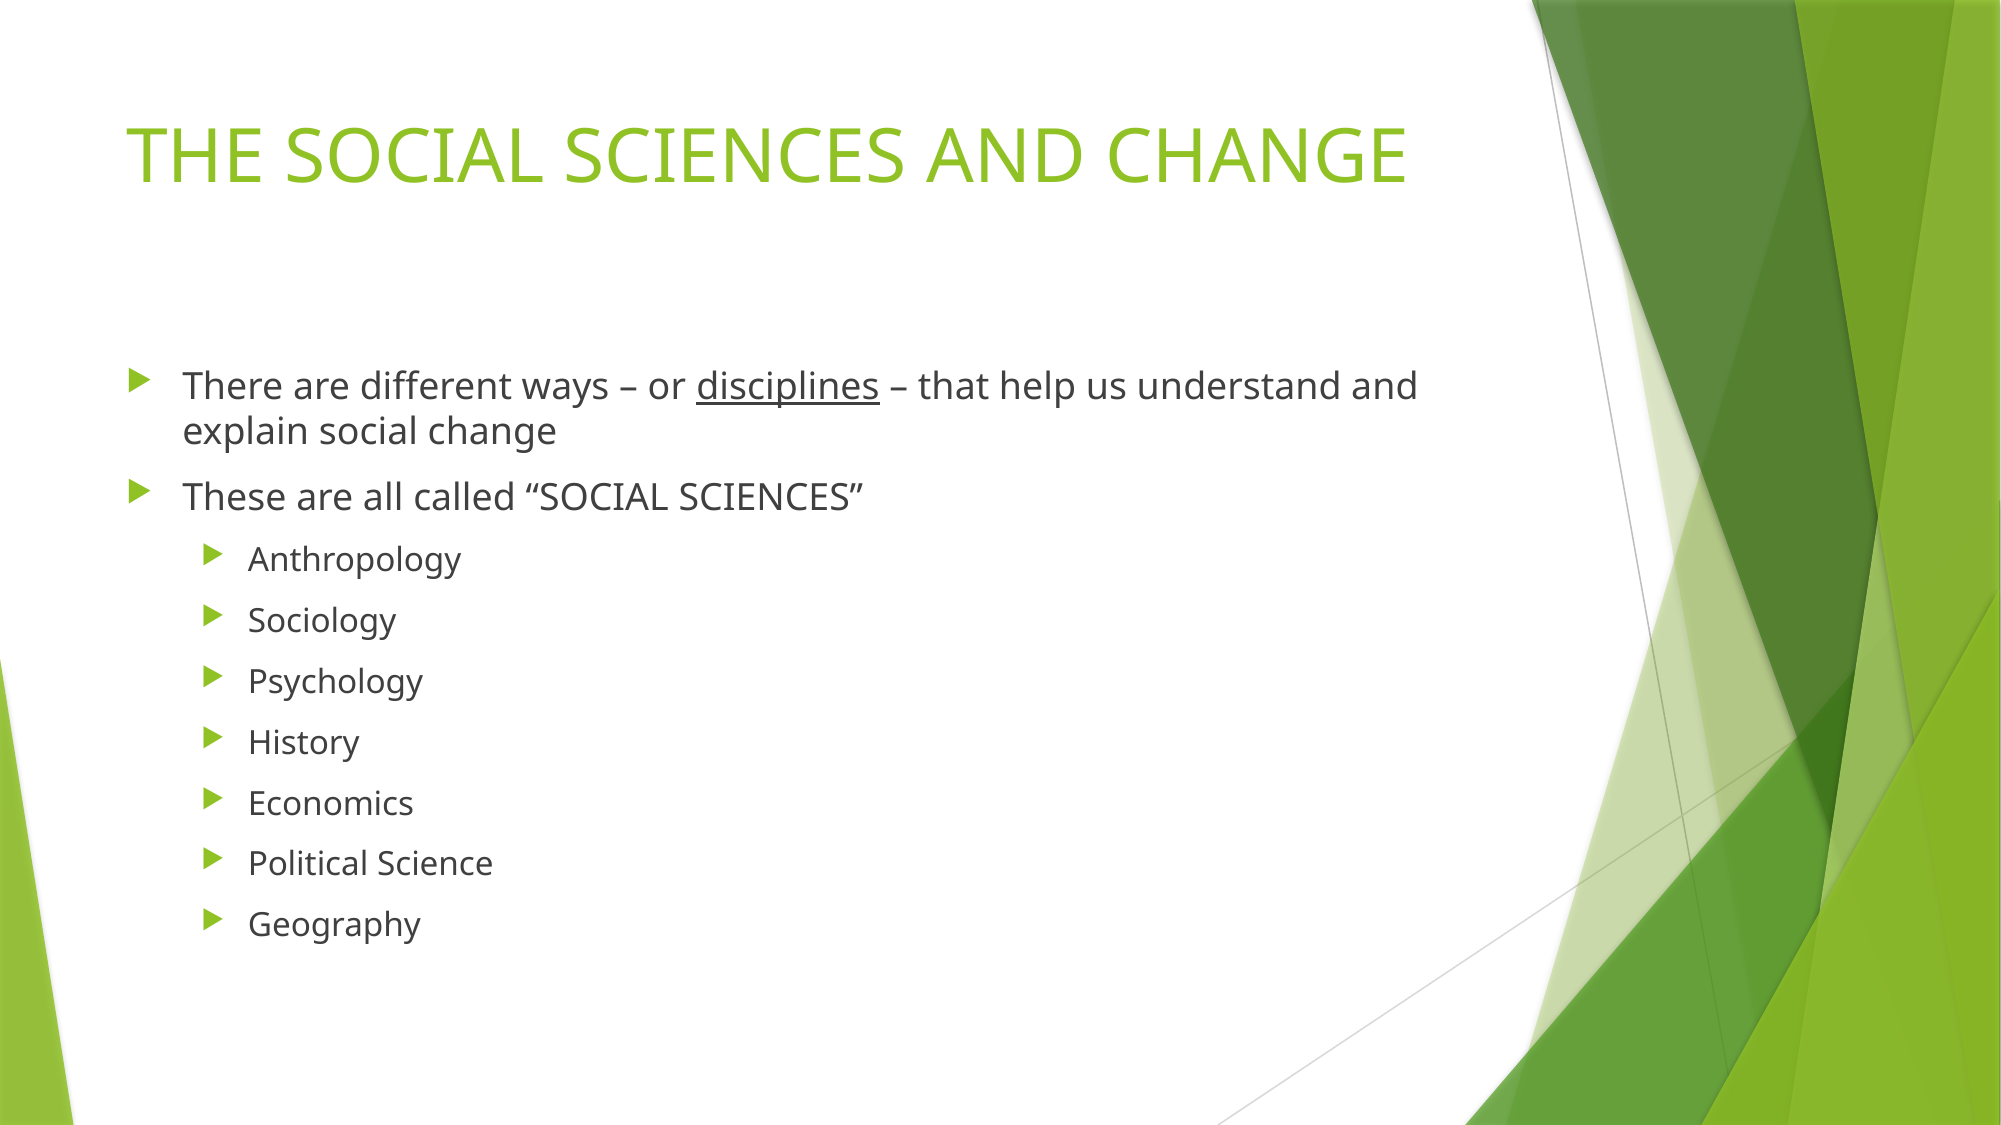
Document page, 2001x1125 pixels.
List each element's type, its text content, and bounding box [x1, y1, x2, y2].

title THE SOCIAL SCIENCES AND CHANGE [111, 99, 1522, 317]
list There are different ways – or disciplines – that help us understand and explain social change These are all called “SOCIAL SCIENCES” Anthropology Sociology Psychology History Economics Political Science Geography [111, 354, 1522, 992]
